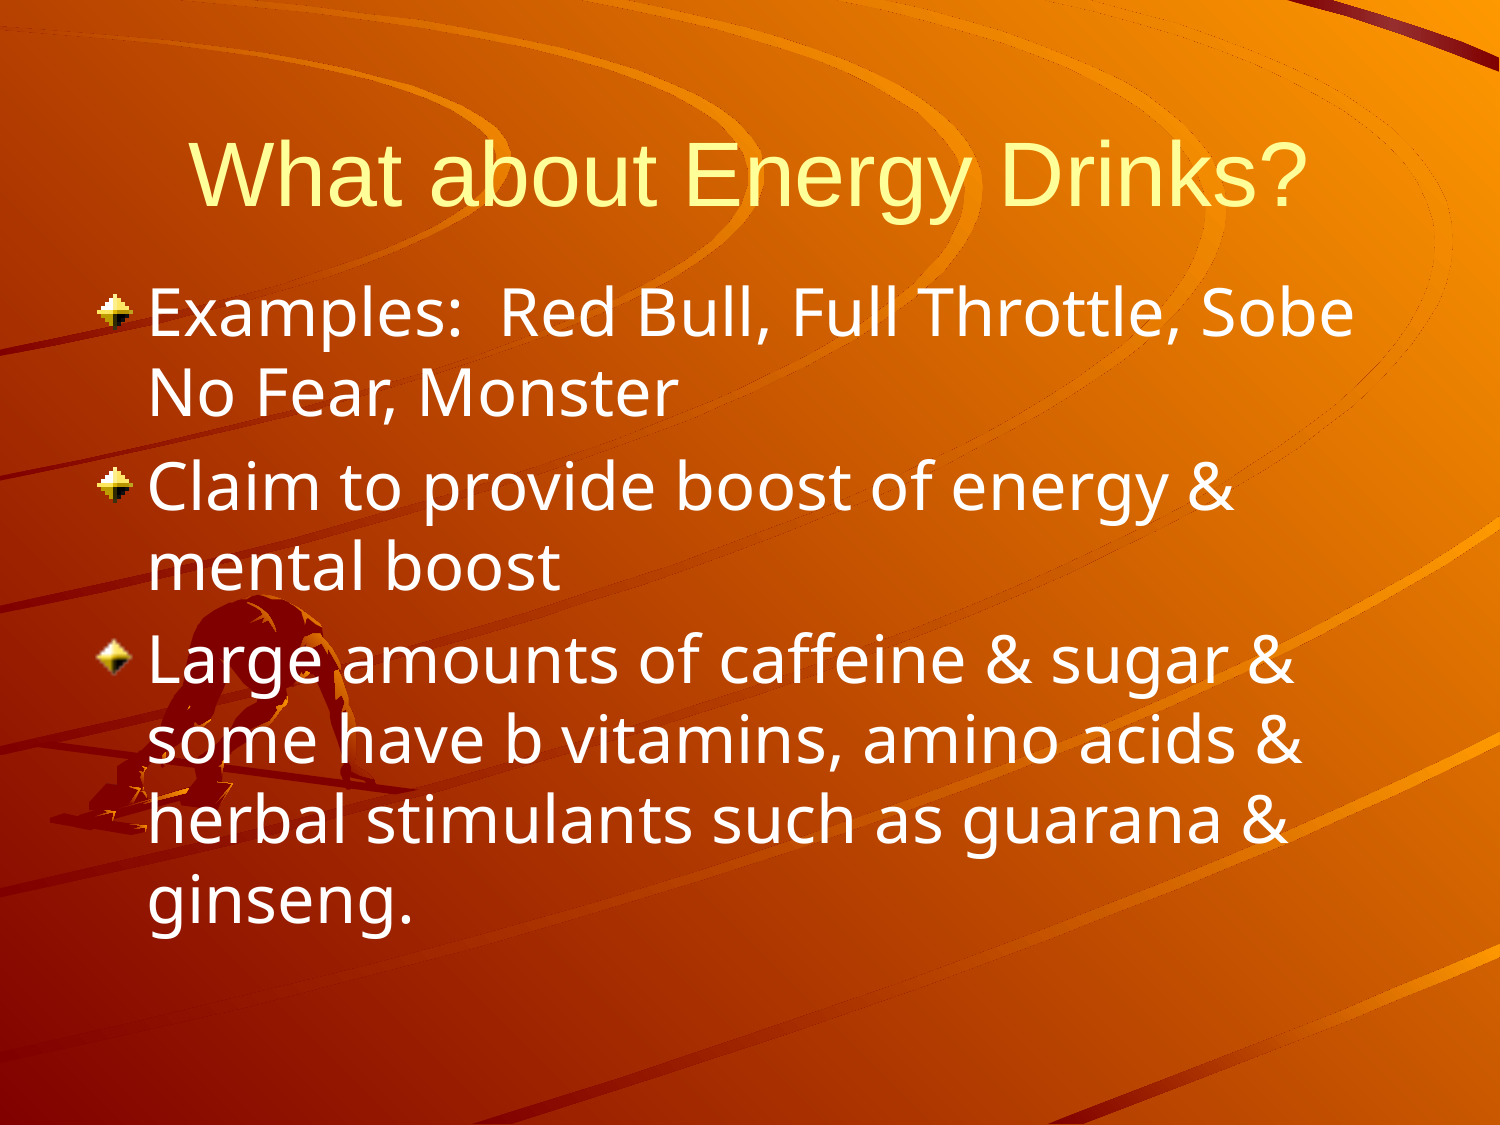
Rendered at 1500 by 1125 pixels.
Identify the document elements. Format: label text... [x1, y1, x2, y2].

picture [90, 633, 137, 680]
list Examples: Red Bull, Full Throttle, Sobe No Fear, Monster Claim to provide boost of energy & mental boost Large amounts of caffeine & sugar & some have b vitamins, amino acids & herbal stimulants such as guarana & ginseng. [74, 262, 1426, 1006]
picture [90, 286, 137, 334]
picture [90, 459, 137, 507]
title What about Energy Drinks? [74, 25, 1426, 233]
